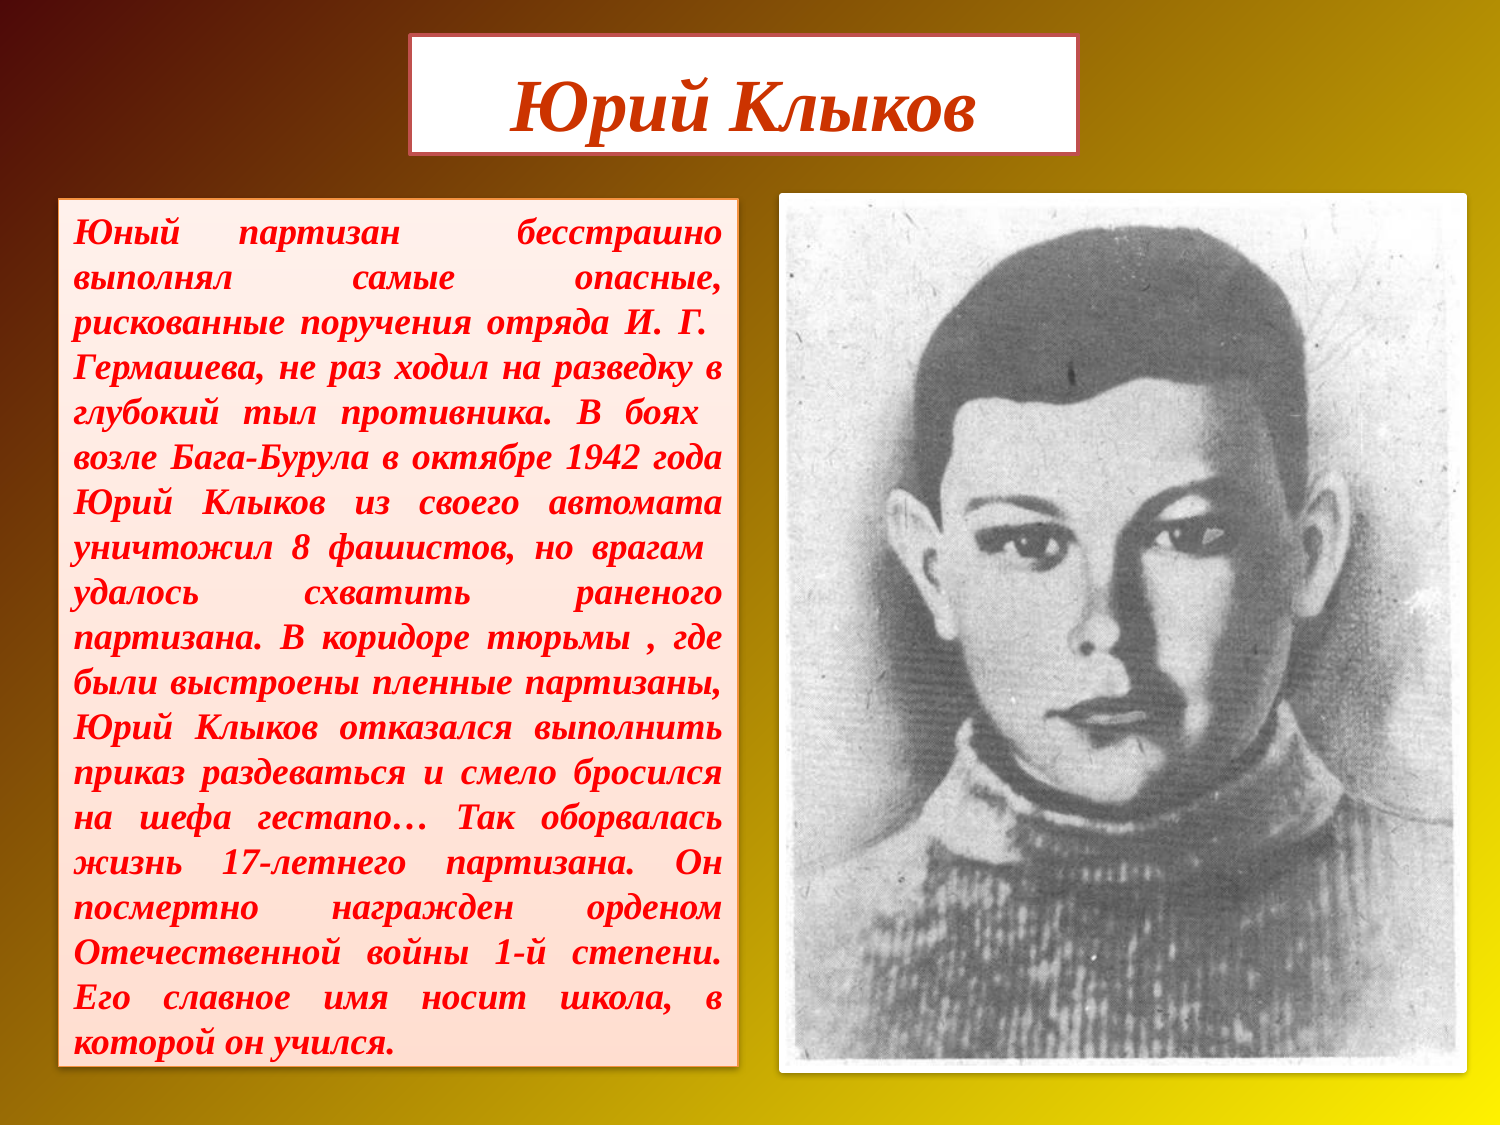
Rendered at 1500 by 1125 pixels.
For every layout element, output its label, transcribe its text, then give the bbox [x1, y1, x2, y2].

list Юный партизан бесстрашно выполнял самые опасные, рискованные поручения отряда И. Г. Гермашева, не раз ходил на разведку в глубокий тыл противника. В боях возле Бага-Бурула в октябре 1942 года Юрий Клыков из своего автомата уничтожил 8 фашистов, но врагам удалось схватить раненого партизана. В коридоре тюрьмы , где были выстроены пленные партизаны, Юрий Клыков отказался выполнить приказ раздеваться и смело бросился на шефа гестапо… Так оборвалась жизнь 17-летнего партизана. Он посмертно награжден орденом Отечественной войны 1-й степени. Его славное имя носит школа, в которой он учился. [58, 198, 739, 1067]
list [784, 198, 1461, 1067]
title Юрий Клыков [408, 33, 1080, 156]
